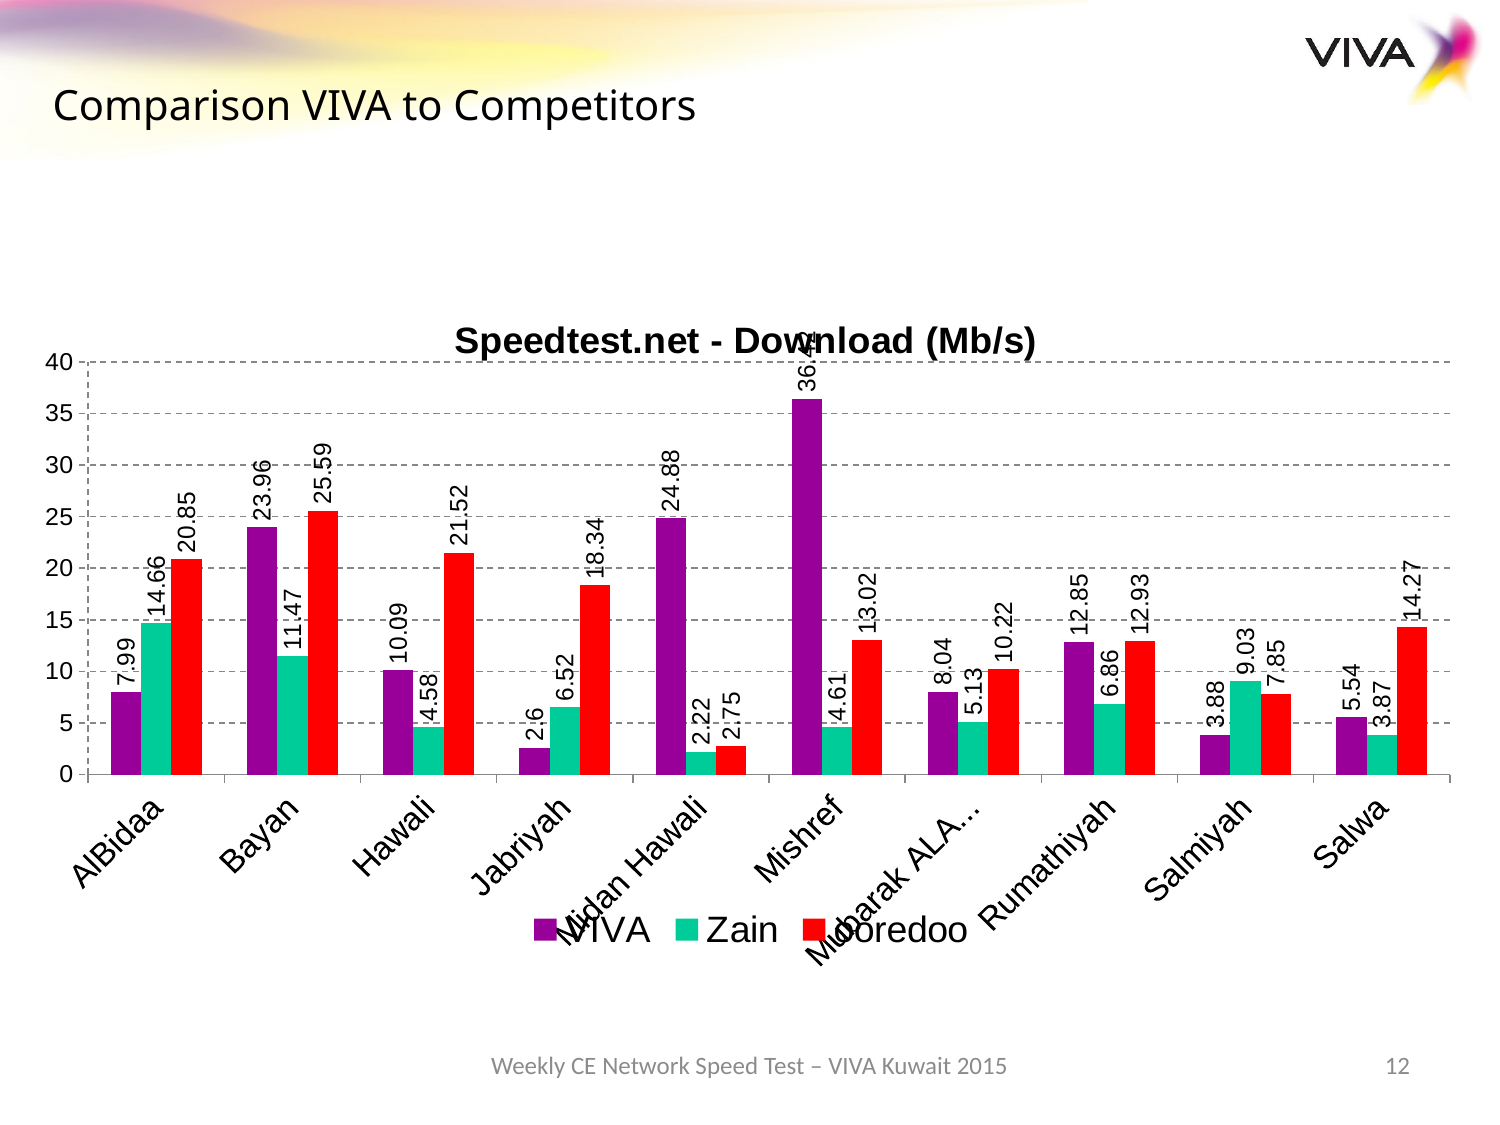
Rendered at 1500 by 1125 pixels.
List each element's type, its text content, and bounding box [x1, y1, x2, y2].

picture [0, 0, 1089, 160]
text_box 12 [1074, 1042, 1425, 1103]
text_box Comparison VIVA to Competitors [37, 24, 1278, 184]
picture [1300, 12, 1485, 105]
chart [27, 287, 1476, 974]
text_box Weekly CE Network Speed Test – VIVA Kuwait 2015 [205, 1042, 1074, 1103]
